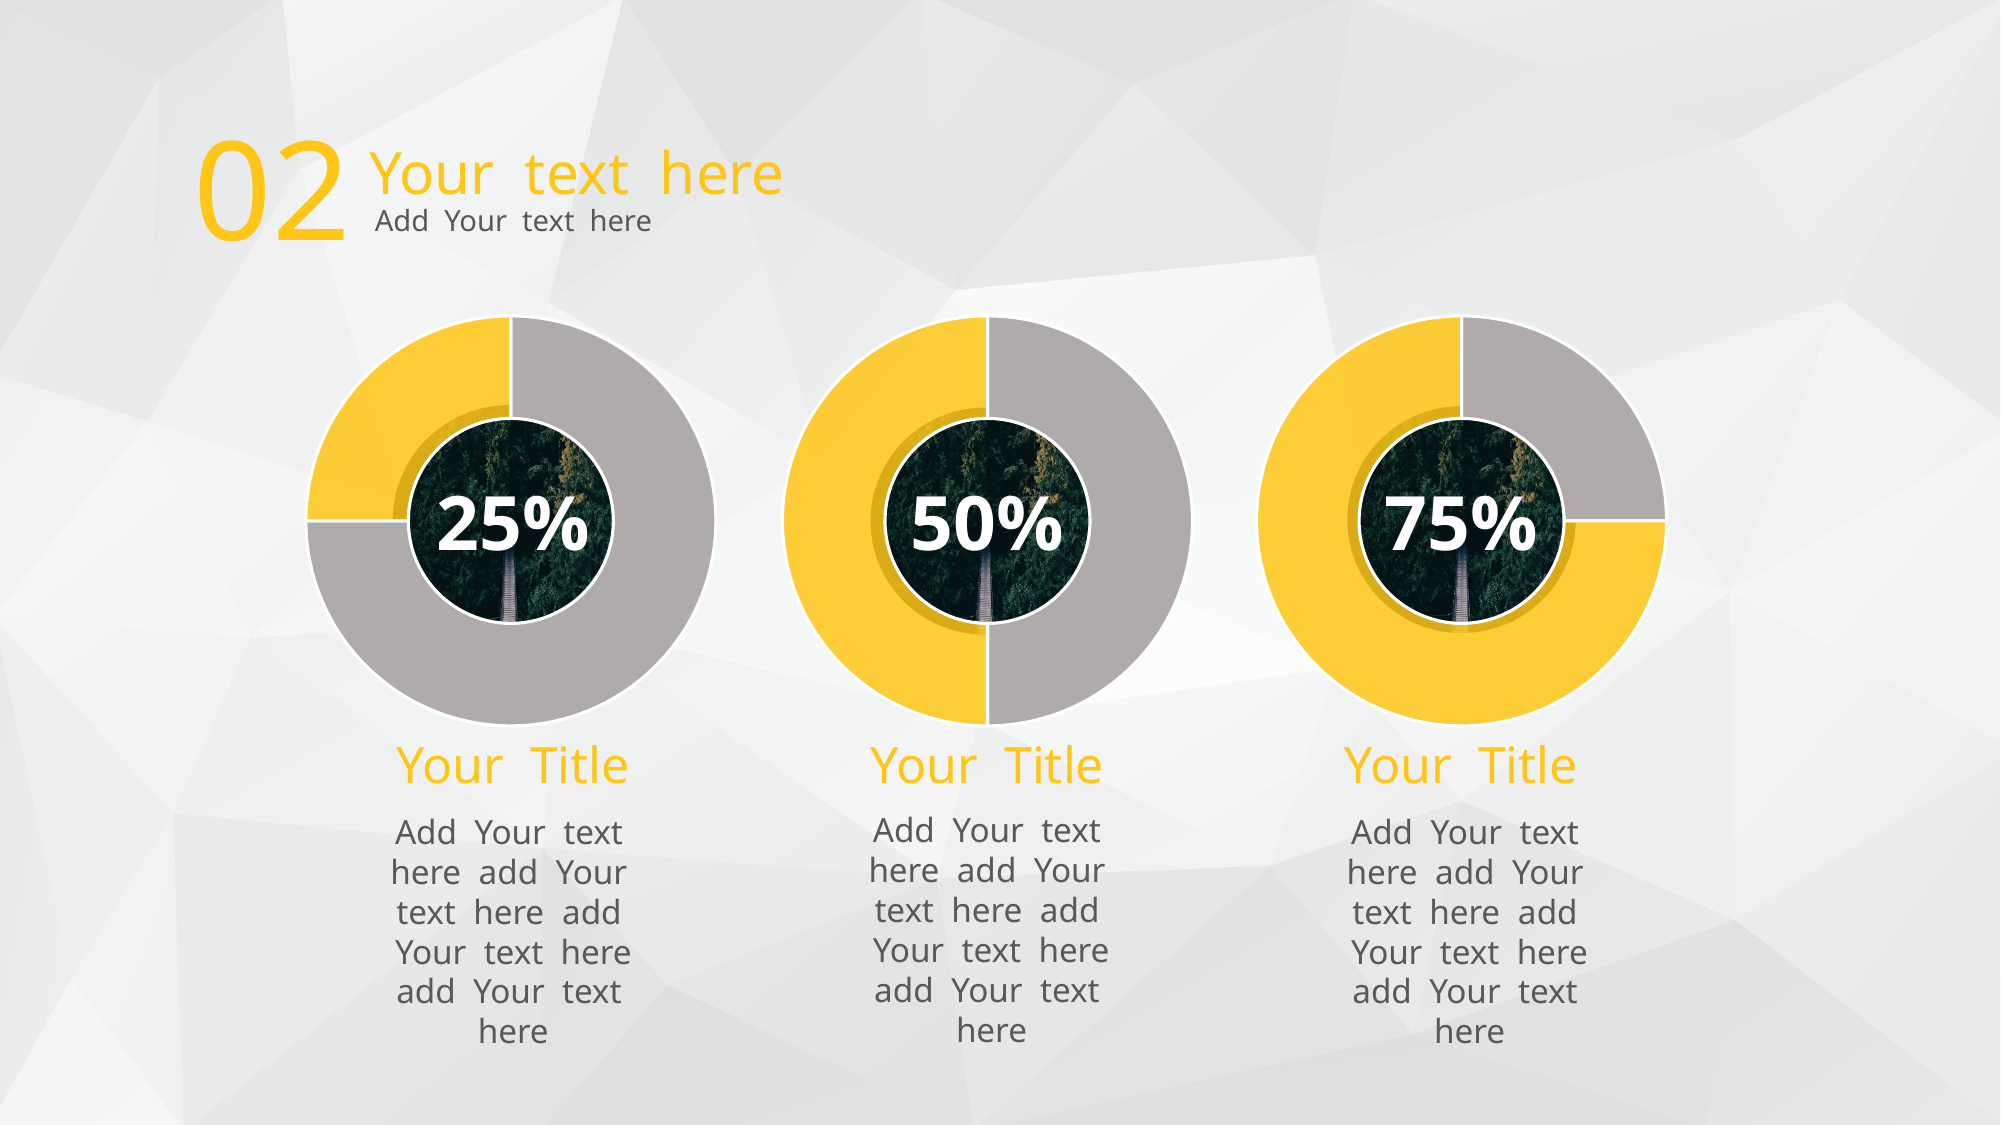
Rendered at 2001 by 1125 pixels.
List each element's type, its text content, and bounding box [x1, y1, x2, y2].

text_box Your Title [342, 741, 685, 802]
text_box Add Your text here add Your text here add Your text here add Your text here [346, 803, 681, 1058]
text_box Add Your text here add Your text here add Your text here add Your text here [1302, 803, 1637, 1058]
text_box Your Title [816, 741, 1159, 802]
chart [1247, 301, 1676, 741]
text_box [179, 95, 823, 278]
chart [297, 301, 725, 741]
text_box Add Your text here add Your text here add Your text here add Your text here [824, 802, 1159, 1057]
chart [773, 301, 1201, 741]
picture [0, 0, 2001, 1125]
text_box Your Title [1290, 741, 1633, 802]
